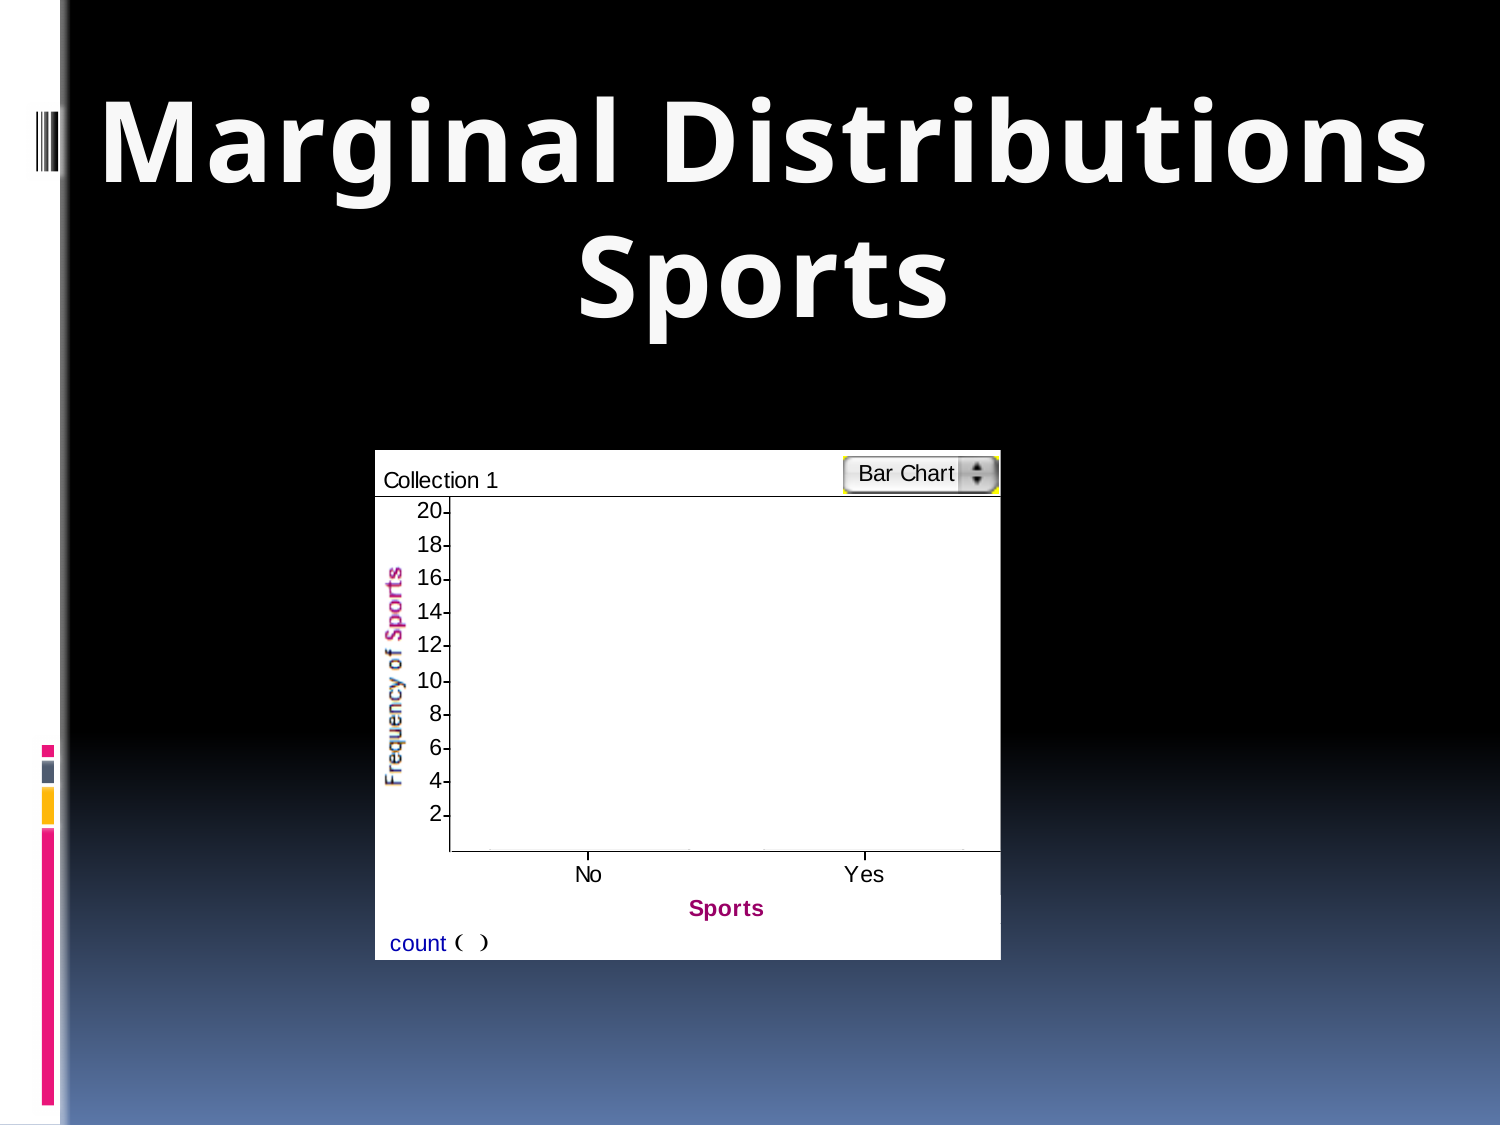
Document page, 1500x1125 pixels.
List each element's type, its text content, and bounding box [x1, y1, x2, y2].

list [374, 449, 1004, 963]
text_box Marginal Distributions Sports [81, 62, 1448, 348]
